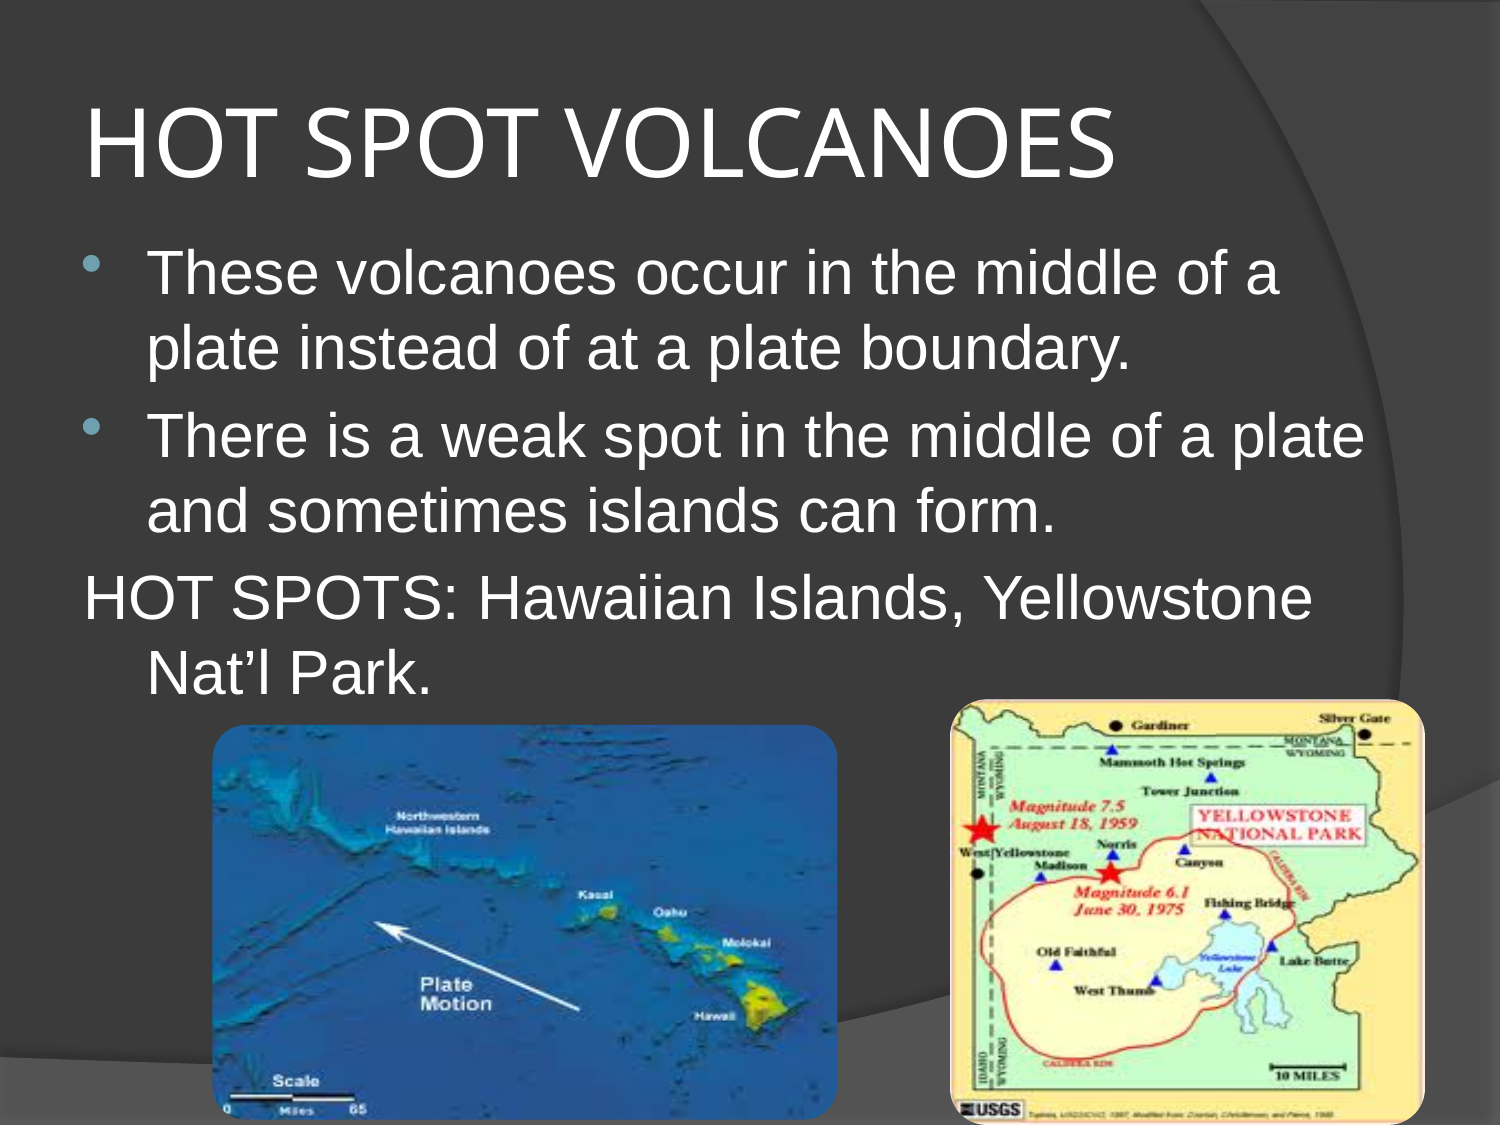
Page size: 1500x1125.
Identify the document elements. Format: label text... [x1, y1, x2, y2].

picture [949, 699, 1426, 1125]
picture [212, 724, 838, 1120]
title HOT SPOT VOLCANOES [75, 45, 1300, 224]
list These volcanoes occur in the middle of a plate instead of at a plate boundary. There is a weak spot in the middle of a plate and sometimes islands can form. HOT SPOTS: Hawaiian Islands, Yellowstone Nat’l Park. [62, 224, 1438, 968]
